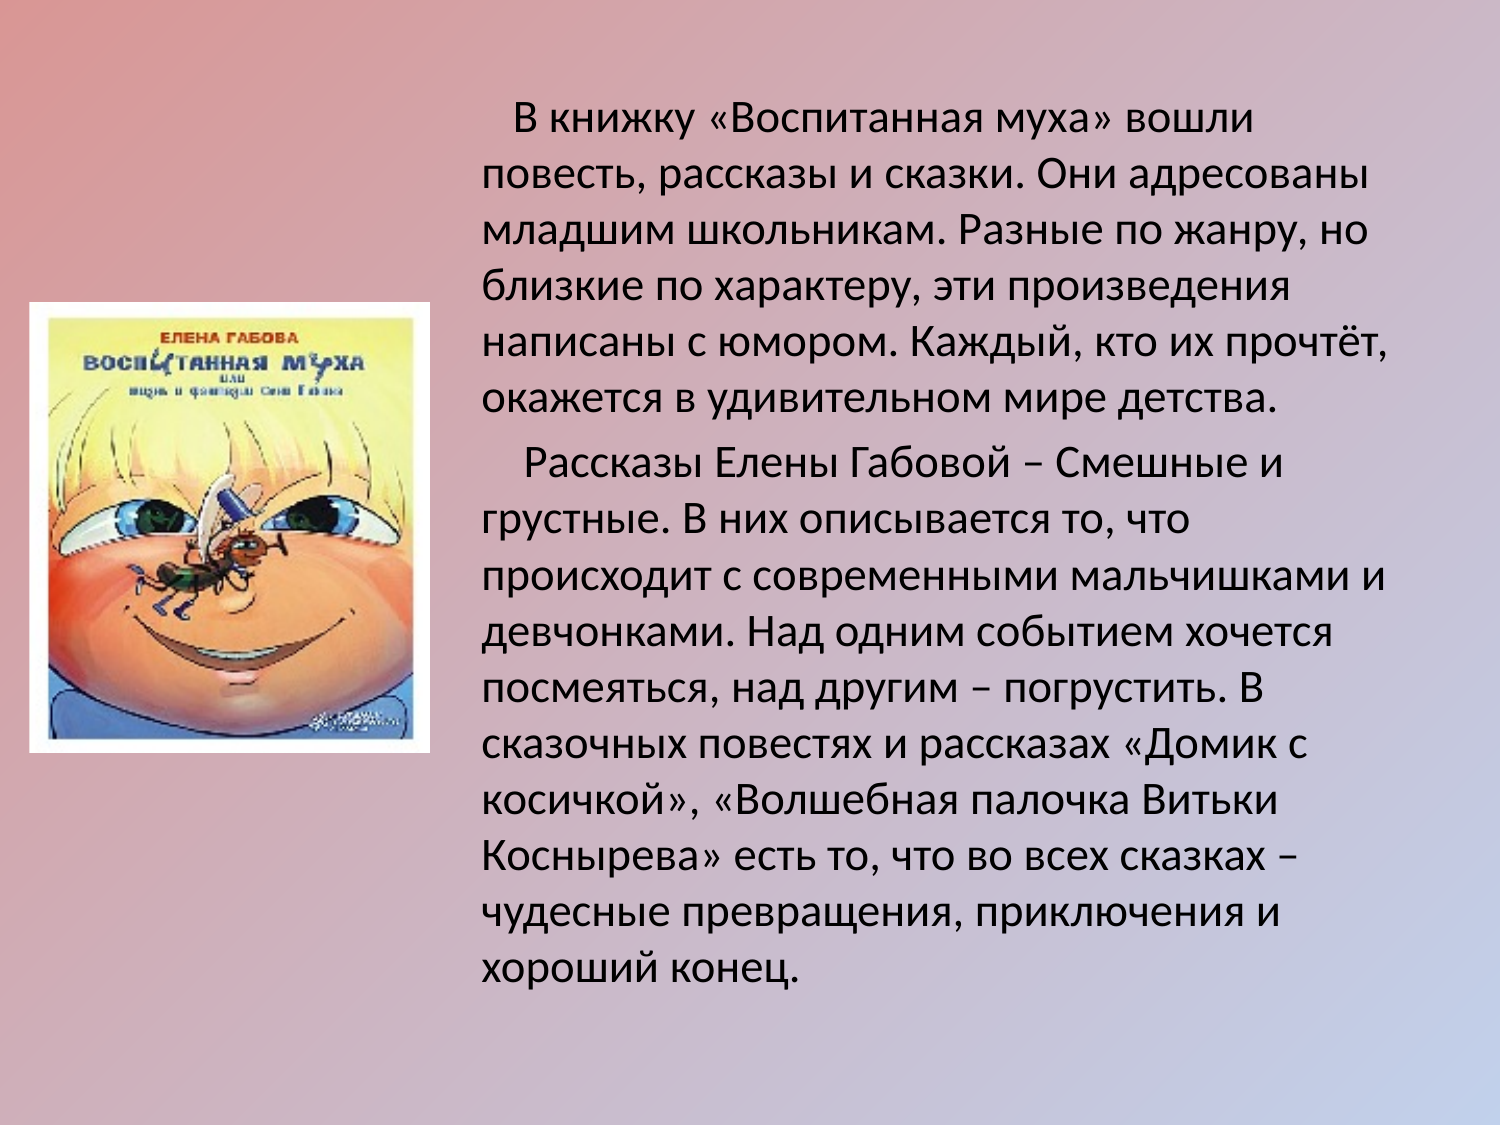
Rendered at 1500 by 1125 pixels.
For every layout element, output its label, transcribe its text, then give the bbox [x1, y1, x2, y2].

picture [29, 302, 431, 753]
list В книжку «Воспитанная муха» вошли повесть, рассказы и сказки. Они адресованы младшим школьникам. Разные по жанру, но близкие по характеру, эти произведения написаны с юмором. Каждый, кто их прочтёт, окажется в удивительном мире детства. Рассказы Елены Габовой – Смешные и грустные. В них описывается то, что происходит с современными мальчишками и девчонками. Над одним событием хочется посмеяться, над другим – погрустить. В сказочных повестях и рассказах «Домик с косичкой», «Волшебная палочка Витьки Коснырева» есть то, что во всех сказках – чудесные превращения, приключения и хороший конец. [466, 78, 1425, 1024]
